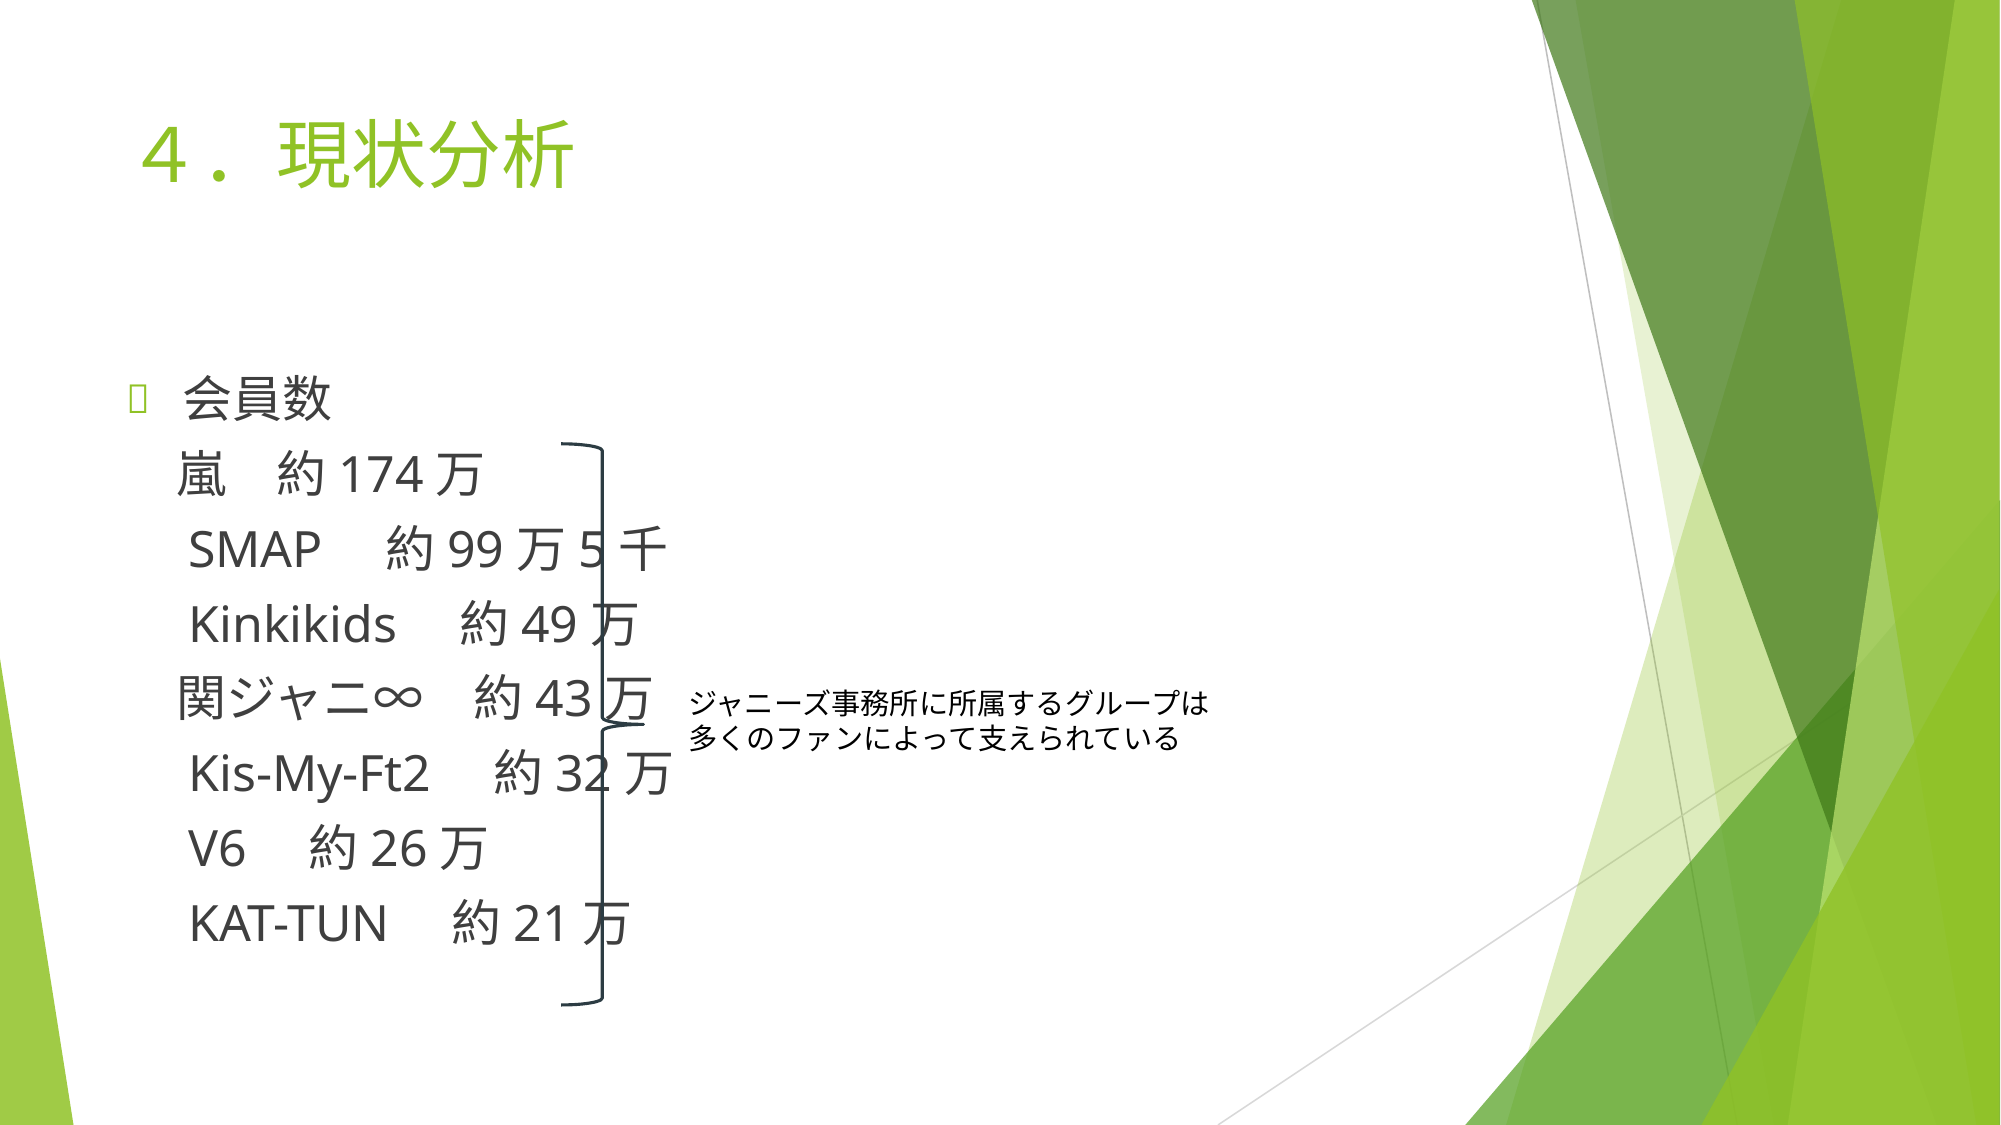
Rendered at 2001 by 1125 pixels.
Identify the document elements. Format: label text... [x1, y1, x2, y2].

title ４．現状分析 [111, 99, 1522, 317]
list 会員数 嵐 約174万 SMAP 約99万5千 Kinkikids 約49万 関ジャニ∞ 約43万 Kis-My-Ft2 約32万 V6 約26万 KAT-TUN 約21万 [111, 366, 1522, 1004]
text_box [561, 443, 644, 1005]
text_box ジャニーズ事務所に所属するグループは 多くのファンによって支えられている [673, 670, 2000, 852]
